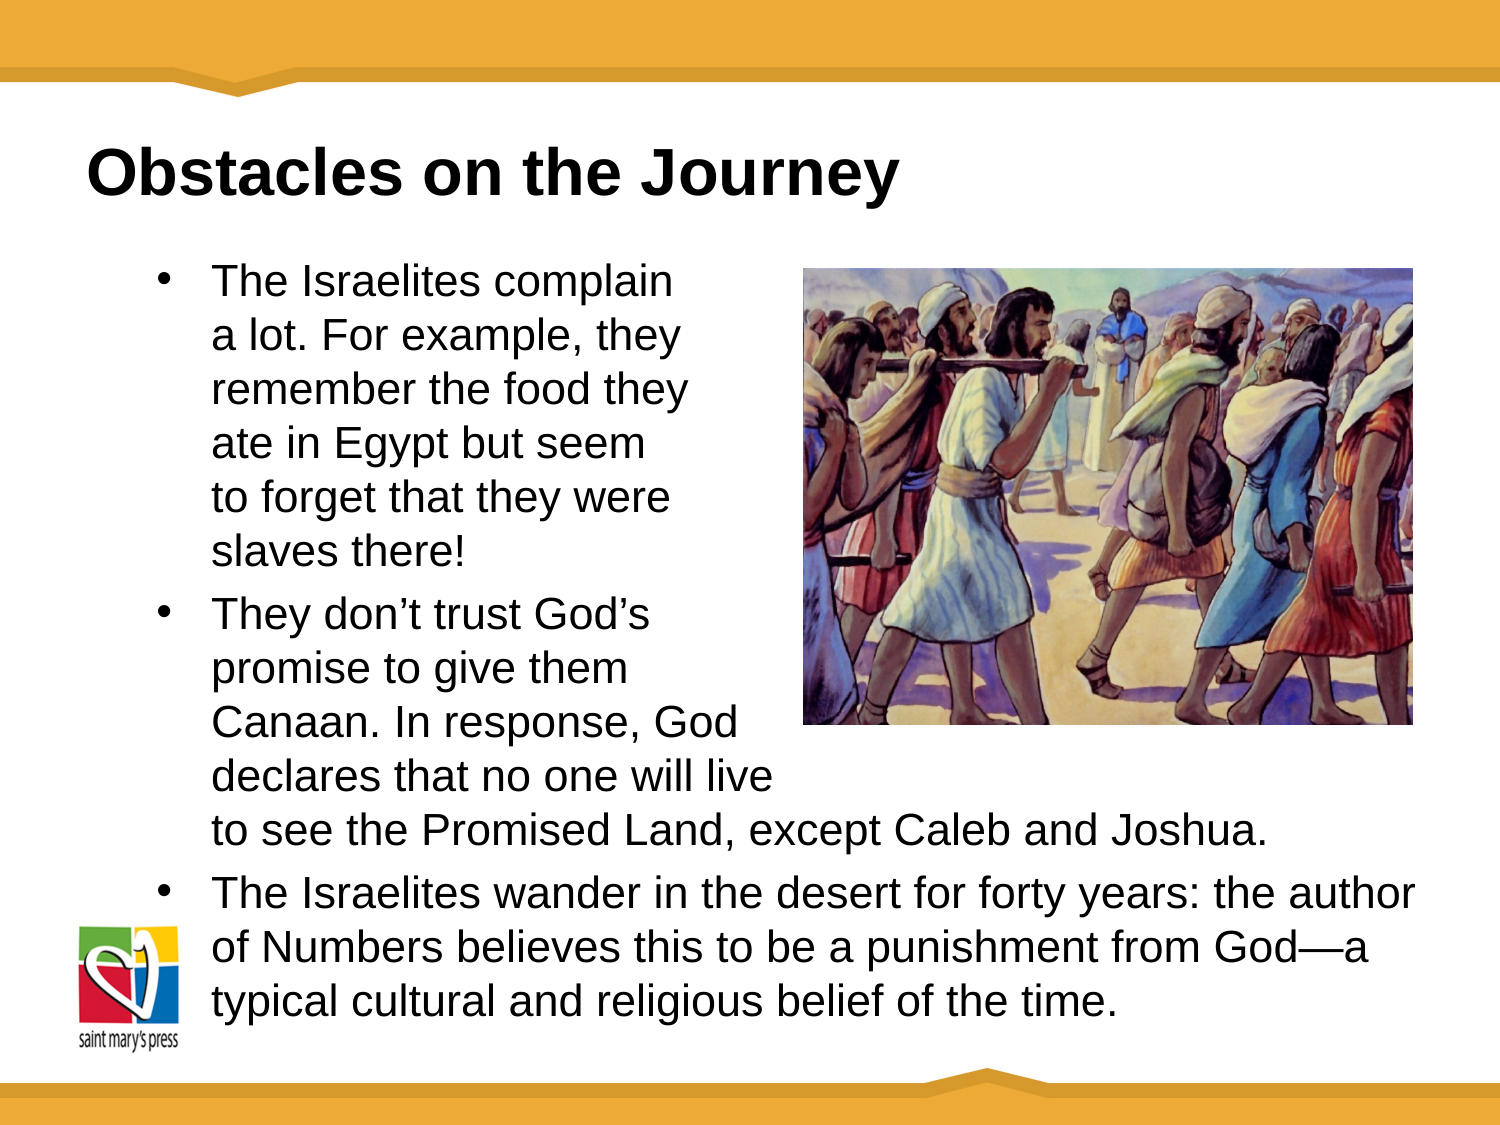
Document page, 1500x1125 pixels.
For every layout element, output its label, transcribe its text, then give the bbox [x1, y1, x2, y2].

picture [0, 0, 1500, 1125]
list The Israelites complain a lot. For example, they remember the food they ate in Egypt but seem to forget that they were slaves there! They don’t trust God’s promise to give them Canaan. In response, God declares that no one will live to see the Promised Land, except Caleb and Joshua. The Israelites wander in the desert for forty years: the author of Numbers believes this to be a punishment from God—a typical cultural and religious belief of the time. [141, 243, 1450, 1038]
title Obstacles on the Journey [71, 125, 1421, 213]
